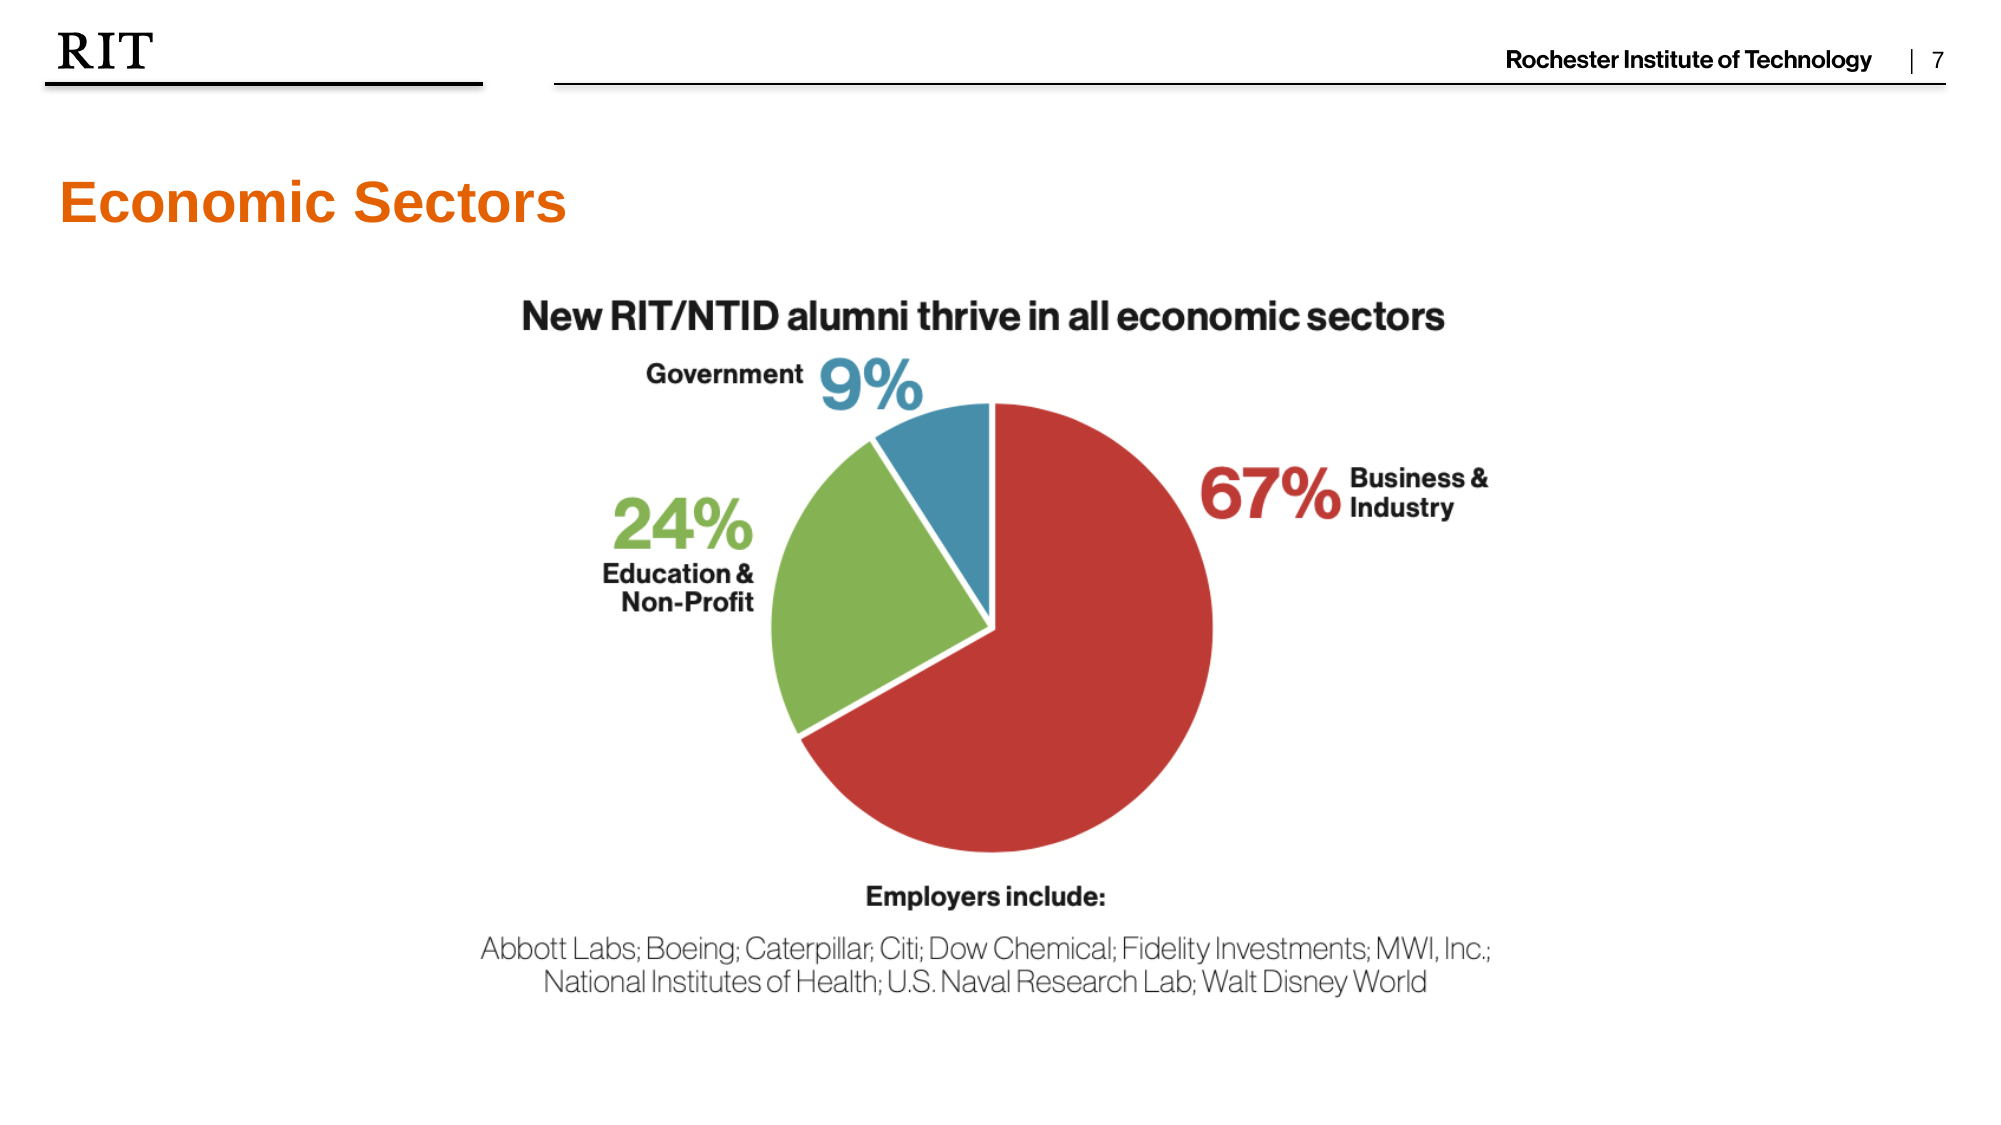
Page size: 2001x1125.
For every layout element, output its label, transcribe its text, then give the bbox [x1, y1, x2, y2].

picture [1507, 50, 1872, 72]
list Economic Sectors [44, 157, 1946, 272]
picture [451, 271, 1549, 1004]
picture [53, 24, 156, 77]
